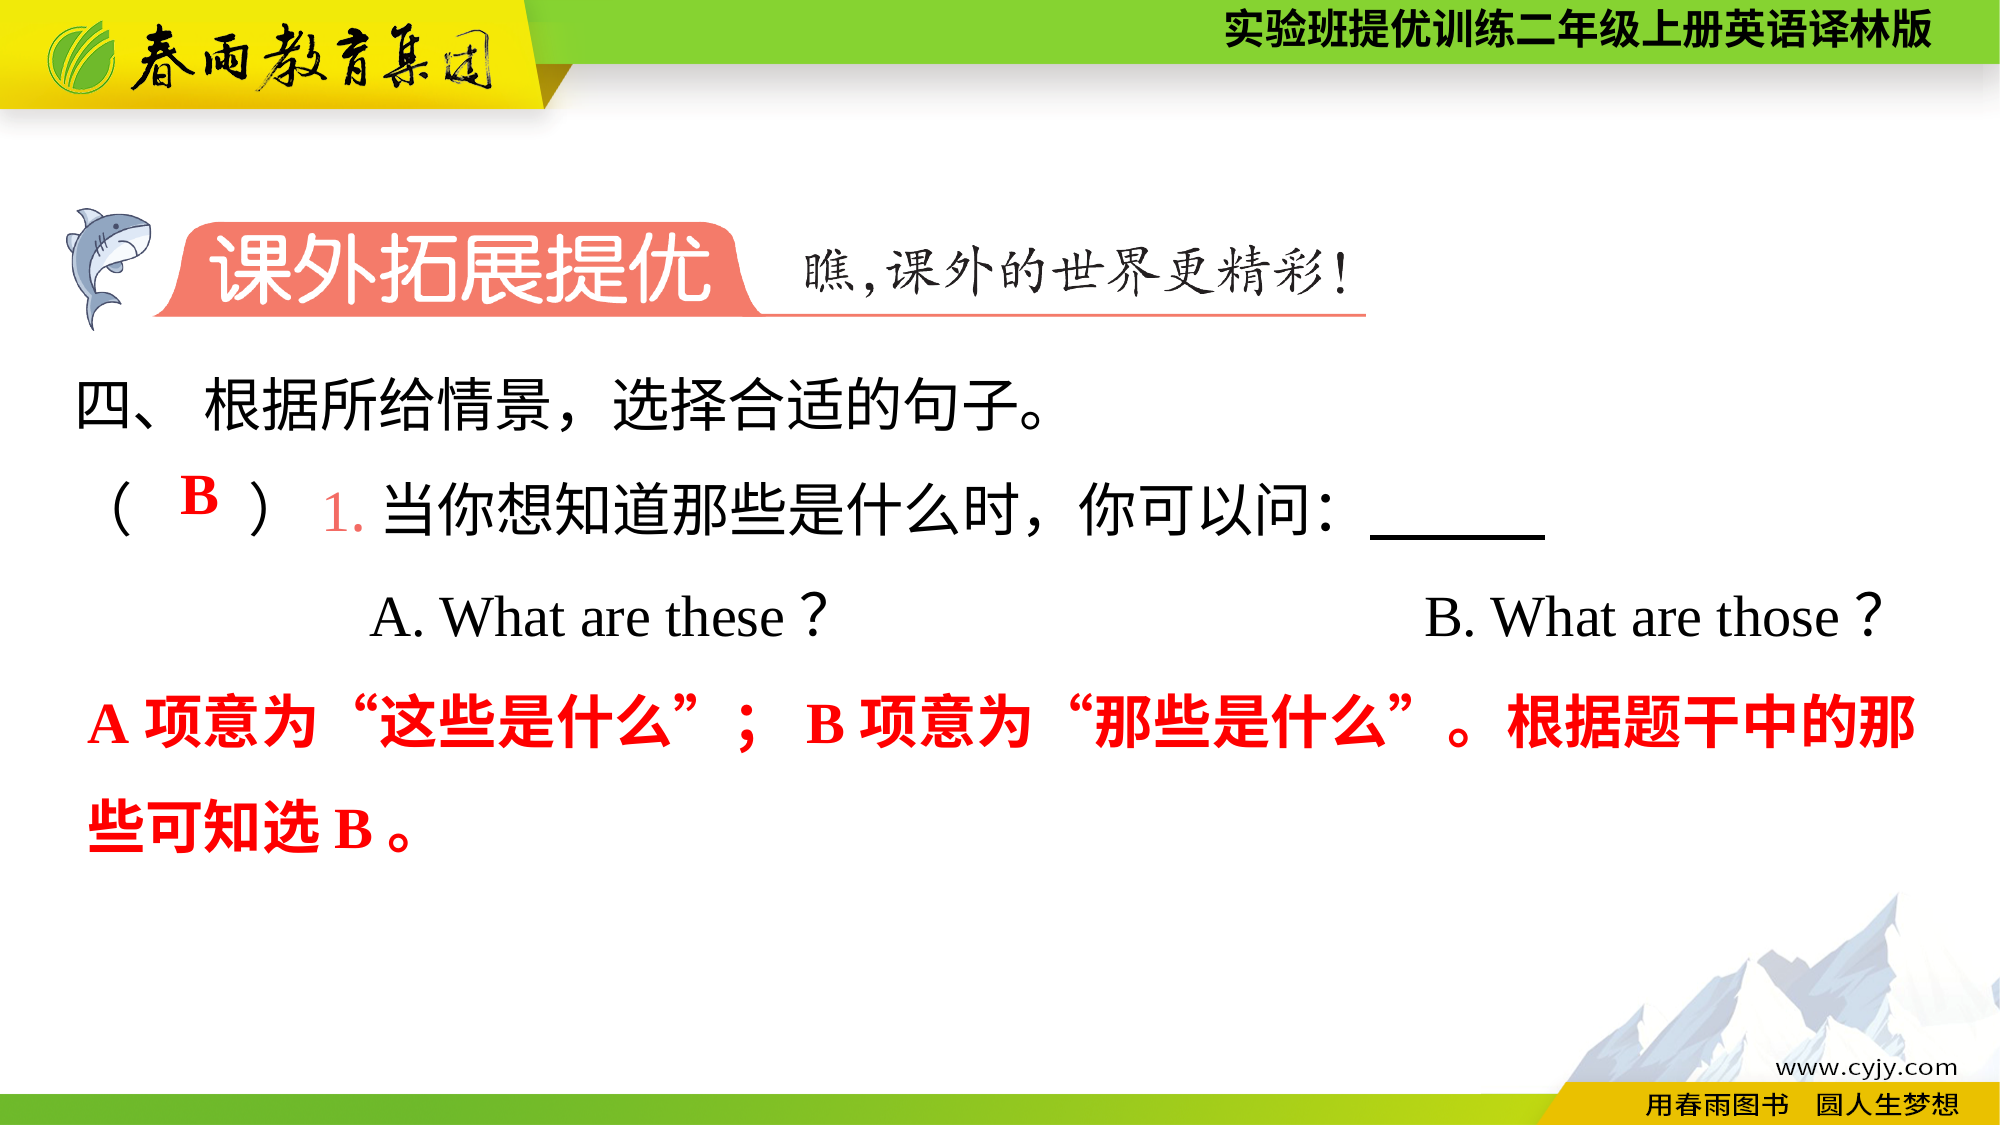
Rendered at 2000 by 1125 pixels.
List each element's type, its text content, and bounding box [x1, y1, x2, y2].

picture [0, 0, 2000, 1125]
text_box A项意为“这些是什么”；B项意为“那些是什么”。根据题干中的那些可知选B。 [72, 642, 1933, 868]
list 四、 根据所给情景，选择合适的句子。 （ ）1.当你想知道那些是什么时，你可以问： A. What are these？ B. What are those？ [59, 325, 1944, 659]
text_box B [165, 448, 235, 534]
